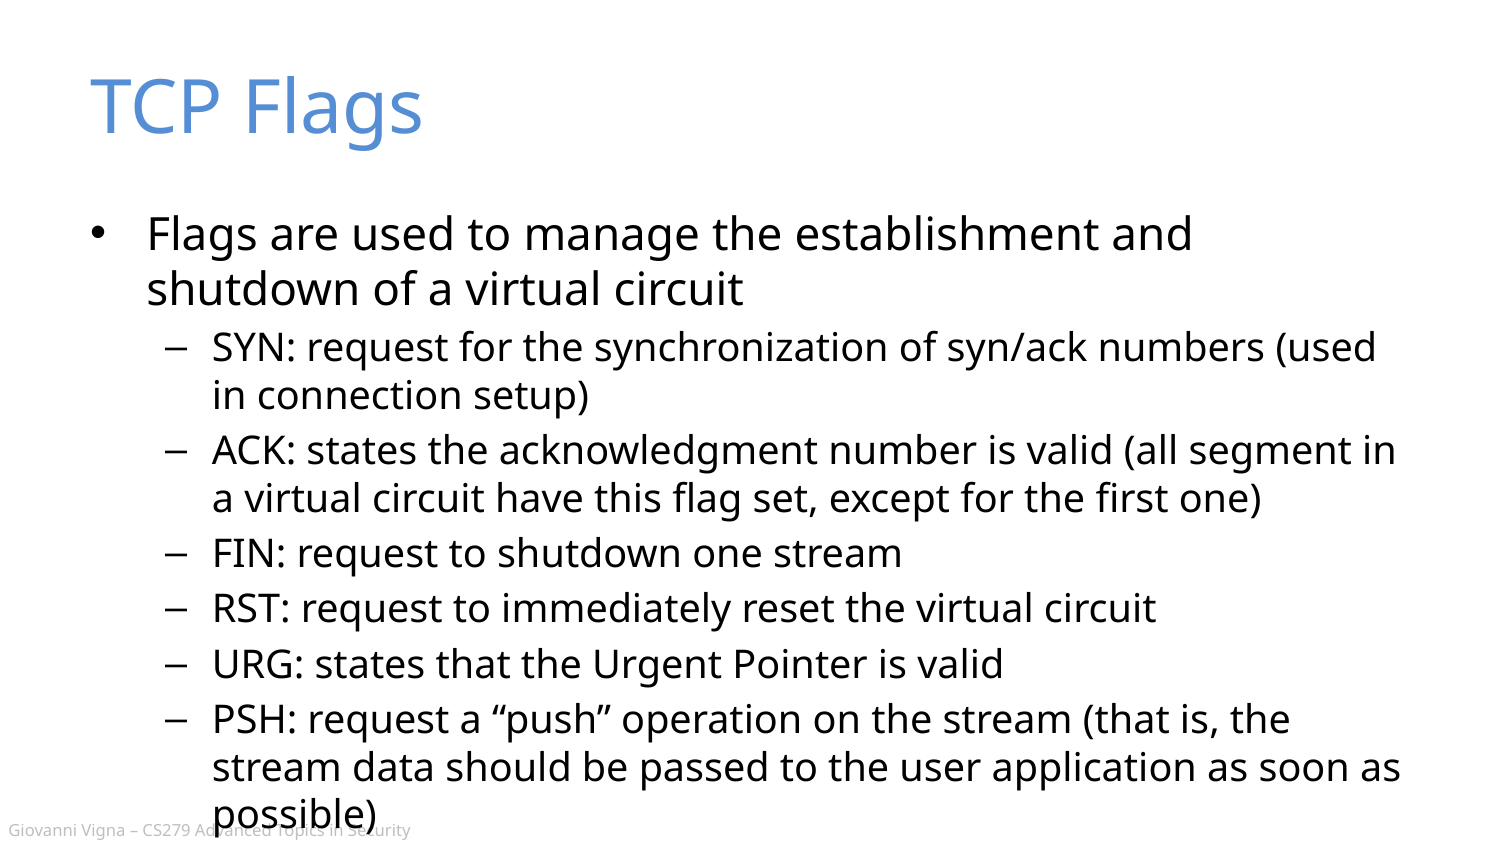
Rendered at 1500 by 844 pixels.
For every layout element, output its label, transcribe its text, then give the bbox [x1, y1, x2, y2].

title TCP Flags [75, 33, 1425, 175]
list Flags are used to manage the establishment and shutdown of a virtual circuit SYN: request for the synchronization of syn/ack numbers (used in connection setup) ACK: states the acknowledgment number is valid (all segment in a virtual circuit have this flag set, except for the first one) FIN: request to shutdown one stream RST: request to immediately reset the virtual circuit URG: states that the Urgent Pointer is valid PSH: request a “push” operation on the stream (that is, the stream data should be passed to the user application as soon as possible) [75, 196, 1425, 813]
